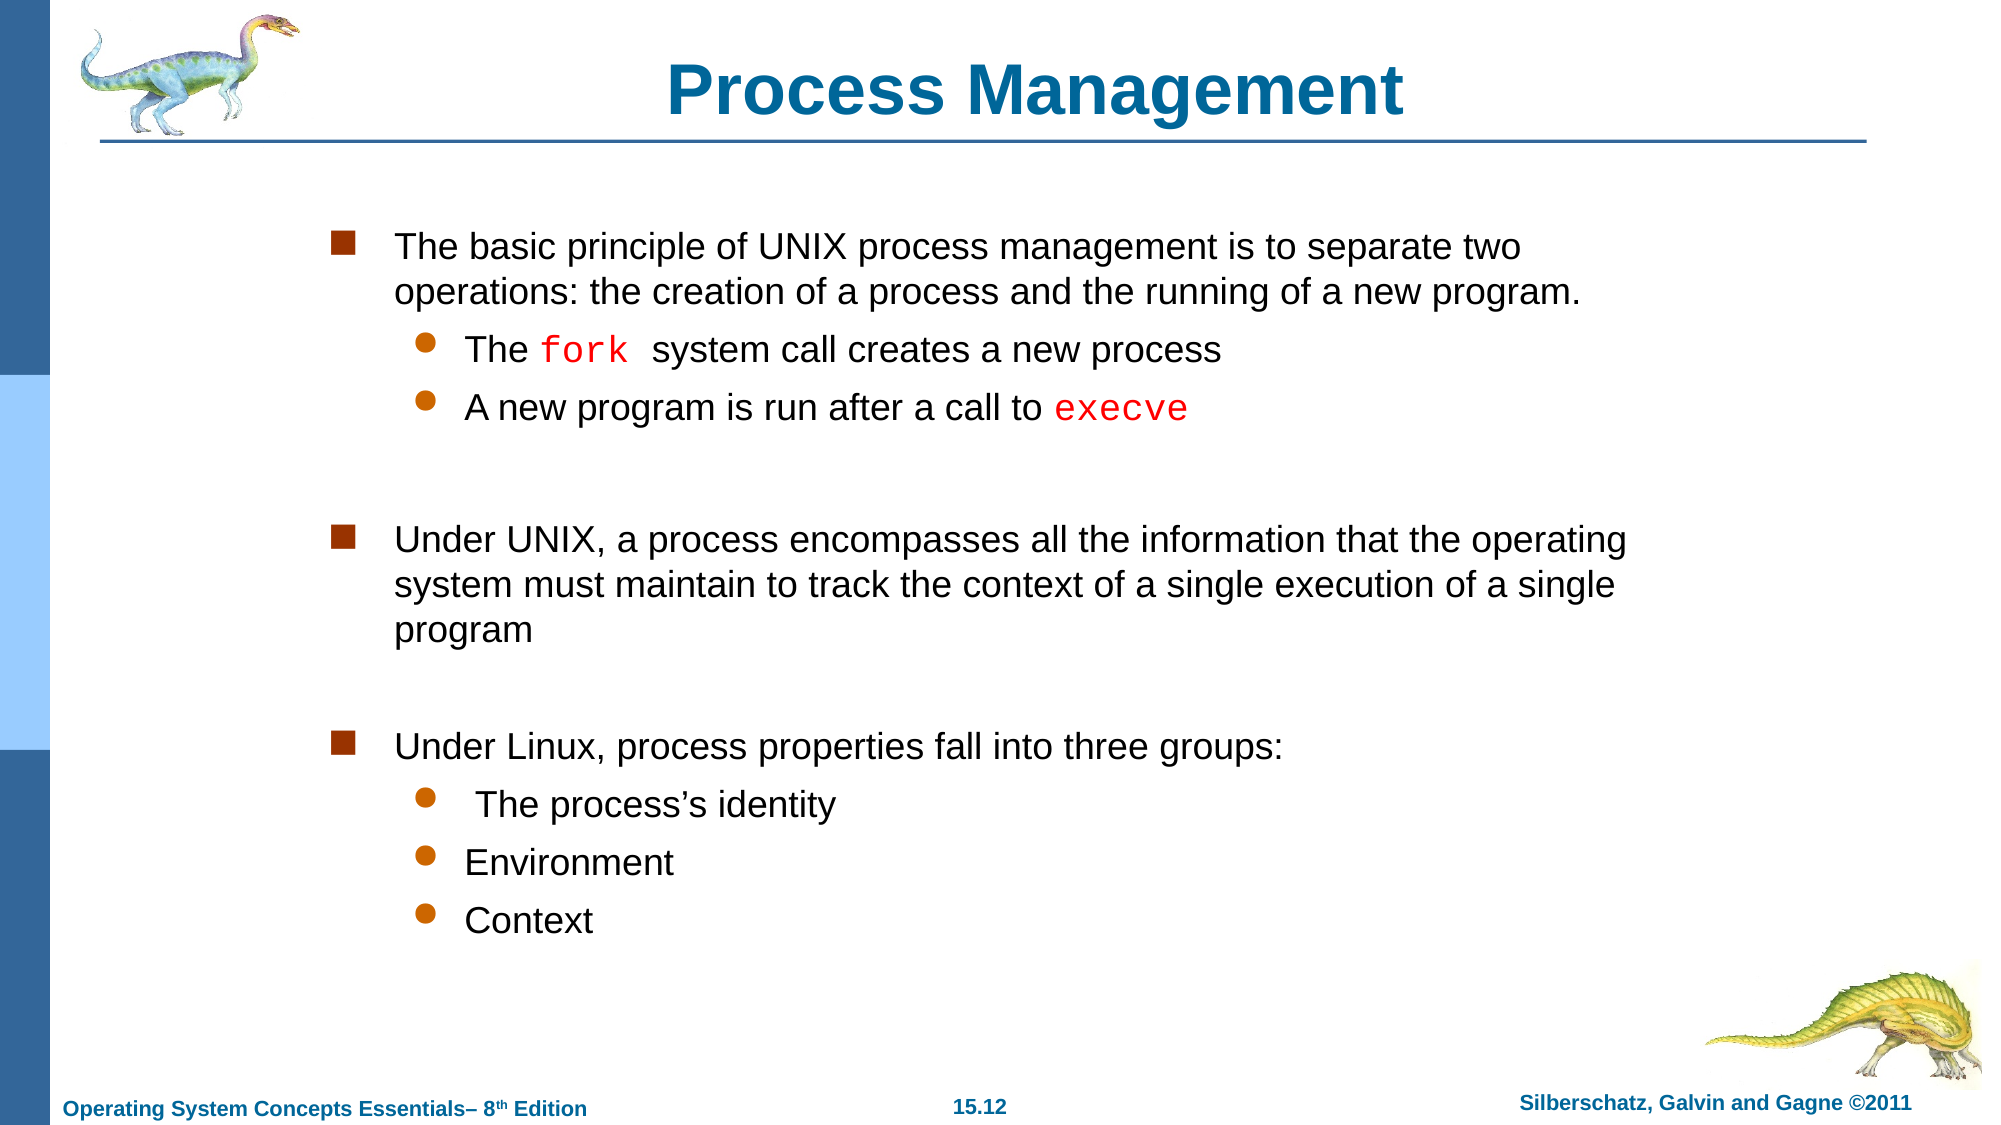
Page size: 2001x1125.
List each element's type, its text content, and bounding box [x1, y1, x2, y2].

list The basic principle of UNIX process management is to separate two operations: the creation of a process and the running of a new program. The fork system call creates a new process A new program is run after a call to execve Under UNIX, a process encompasses all the information that the operating system must maintain to track the context of a single execution of a single program Under Linux, process properties fall into three groups: The process’s identity Environment Context [312, 210, 1670, 947]
picture [62, 0, 324, 149]
picture [1700, 959, 1982, 1090]
title Process Management [312, 45, 1760, 141]
